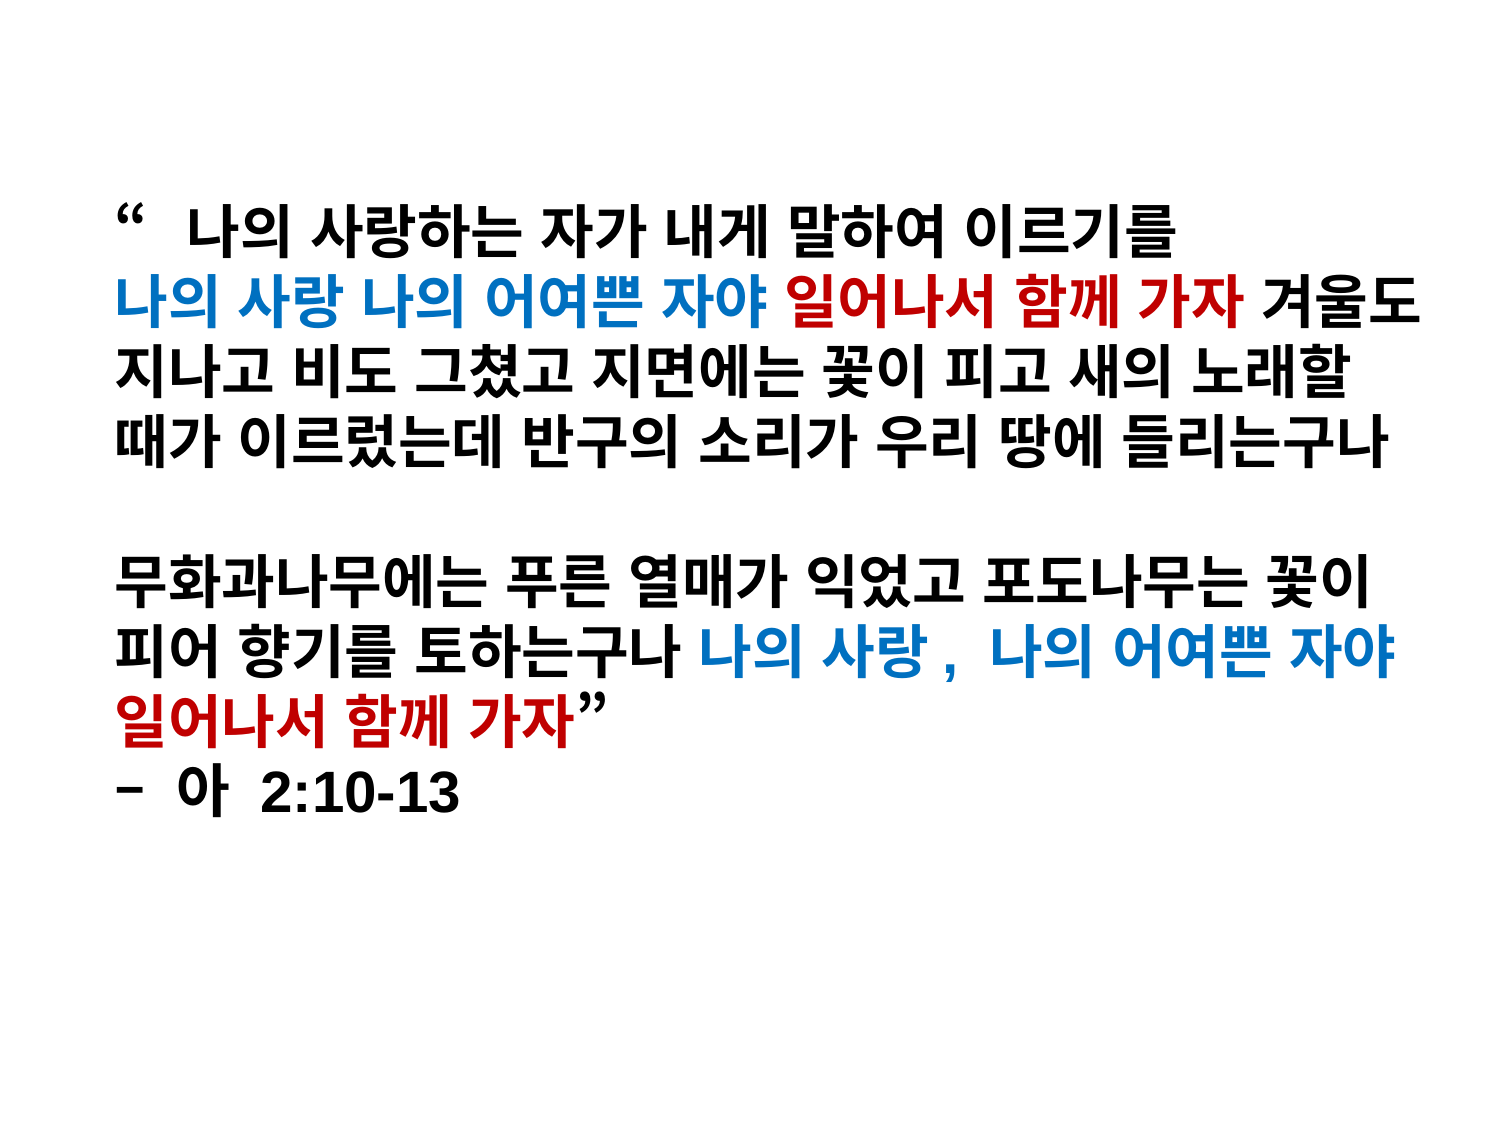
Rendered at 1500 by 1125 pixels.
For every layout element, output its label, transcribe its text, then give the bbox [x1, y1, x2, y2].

text_box “나의 사랑하는 자가 내게 말하여 이르기를 나의 사랑 나의 어여쁜 자야 일어나서 함께 가자 겨울도 지나고 비도 그쳤고 지면에는 꽃이 피고 새의 노래할 때가 이르렀는데 반구의 소리가 우리 땅에 들리는구나 무화과나무에는 푸른 열매가 익었고 포도나무는 꽃이 피어 향기를 토하는구나 나의 사랑, 나의 어여쁜 자야 일어나서 함께 가자” – 아 2:10-13 [99, 187, 1450, 968]
